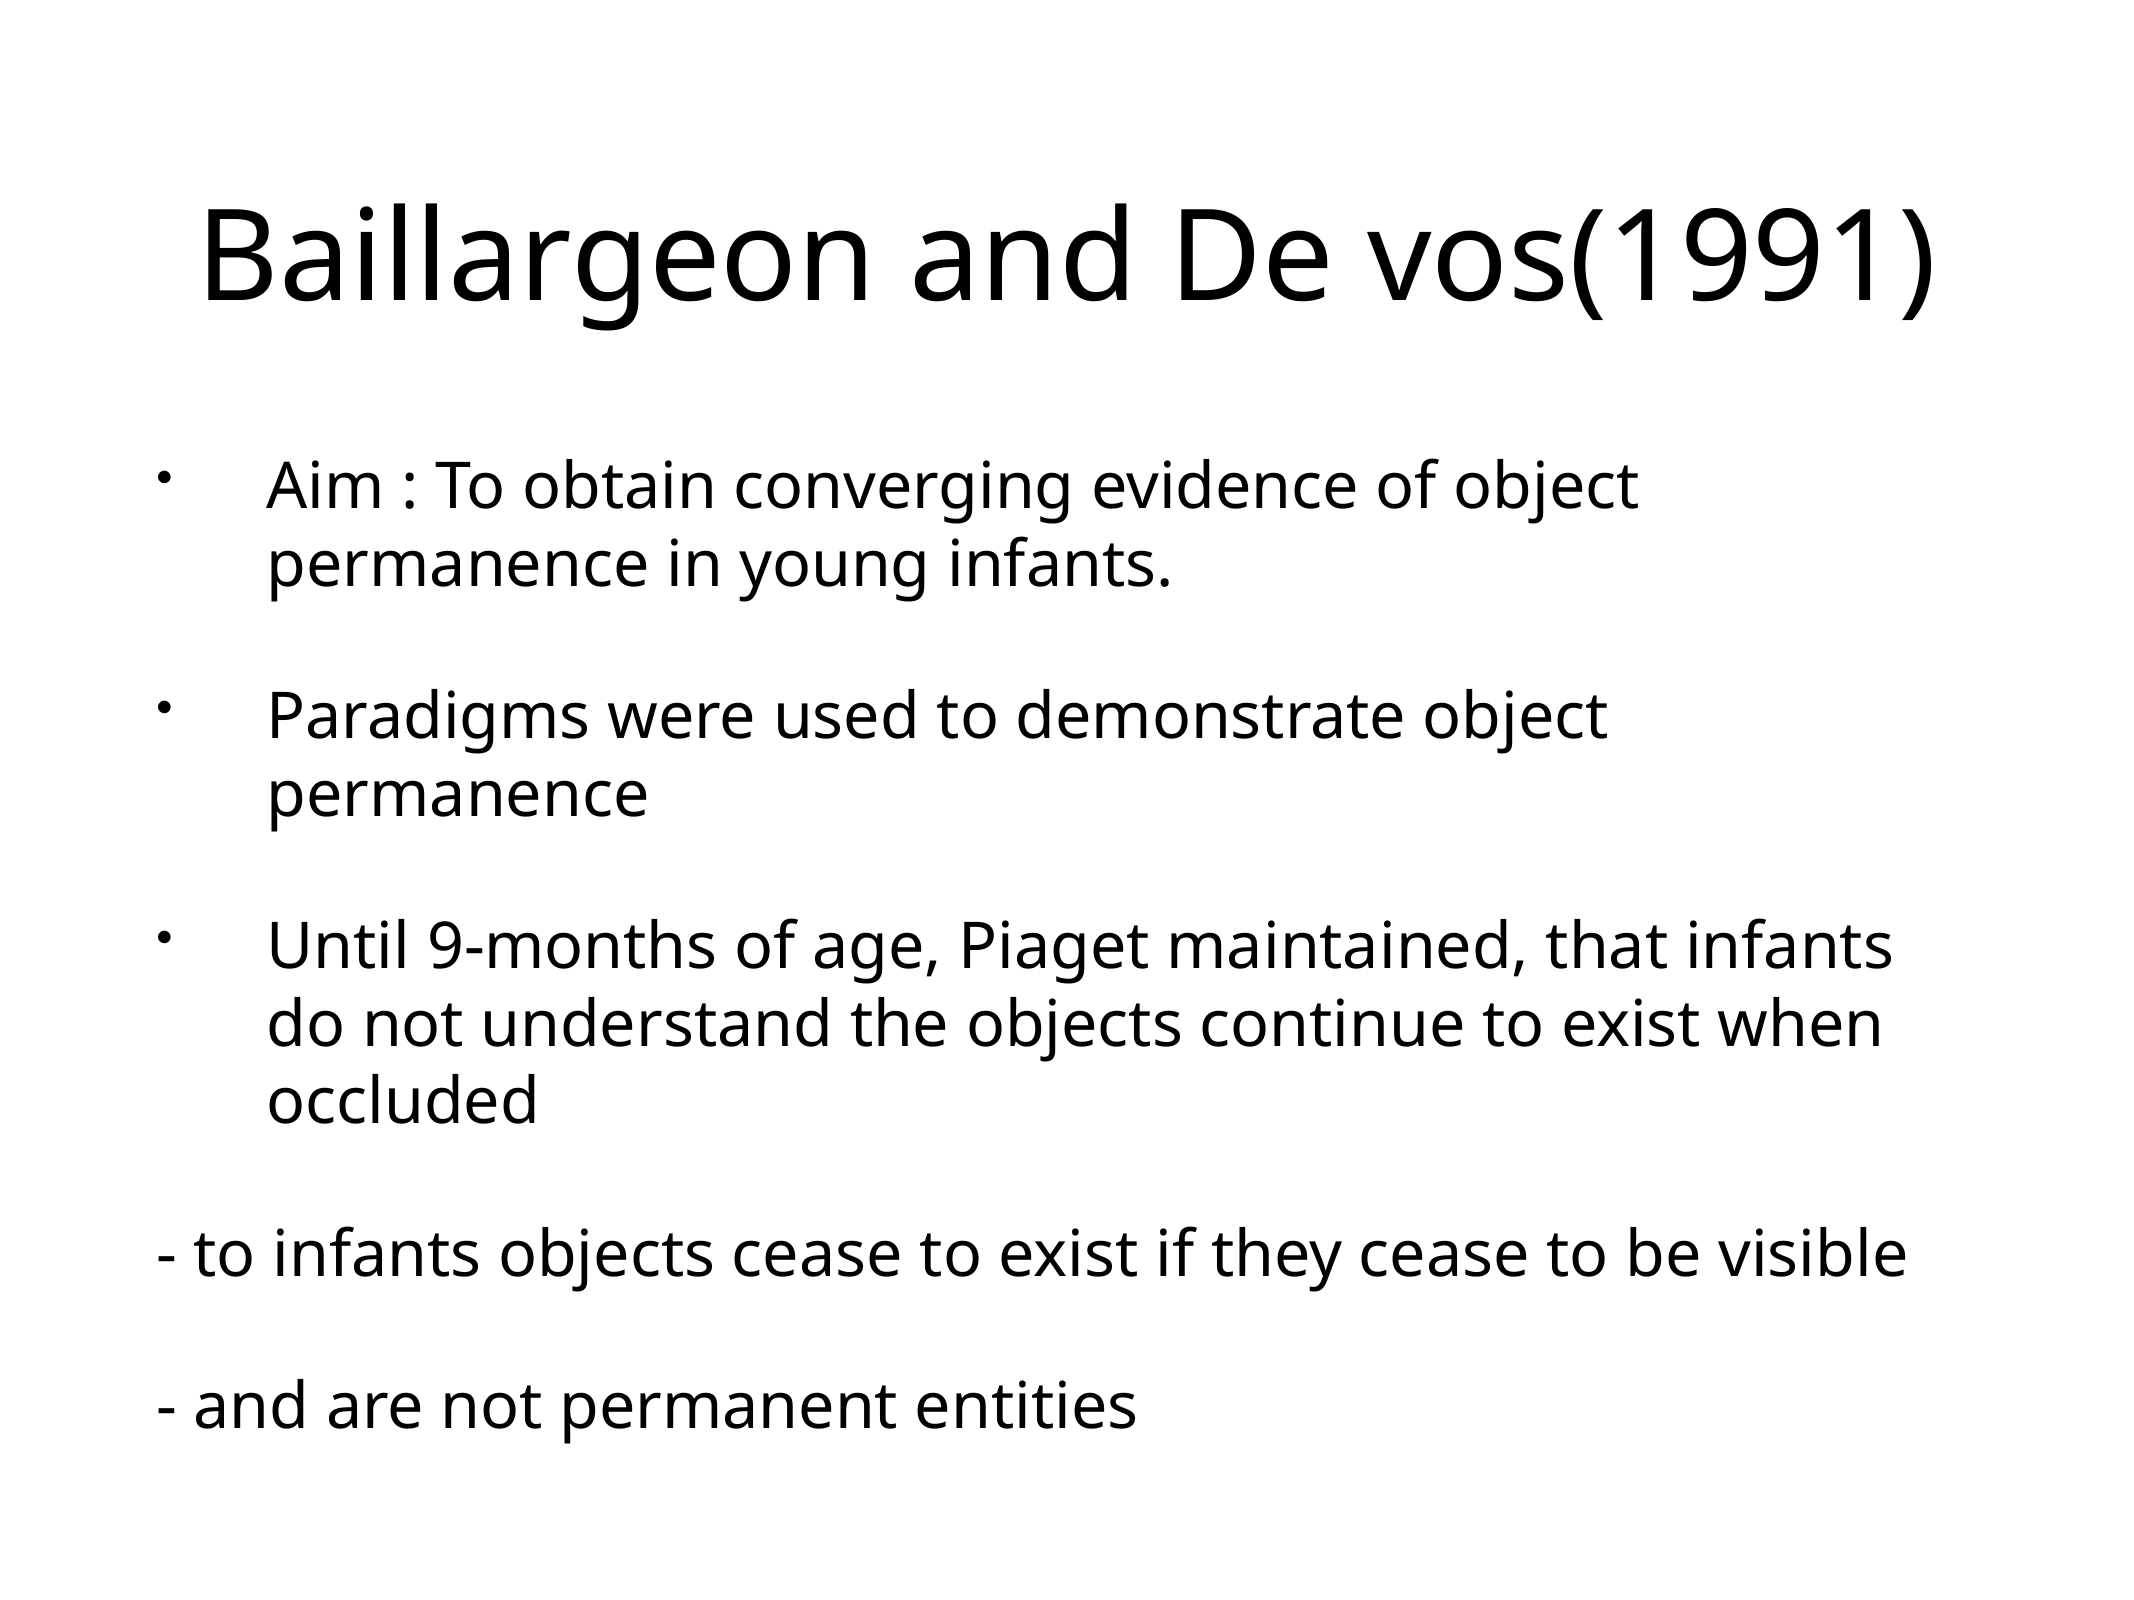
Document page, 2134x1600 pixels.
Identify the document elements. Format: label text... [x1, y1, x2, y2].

list Aim : To obtain converging evidence of object permanence in young infants. Paradigms were used to demonstrate object permanence Until 9-months of age, Piaget maintained, that infants do not understand the objects continue to exist when occluded - to infants objects cease to exist if they cease to be visible - and are not permanent entities [155, 426, 1978, 1459]
title Baillargeon and De vos(1991) [155, 72, 1978, 426]
